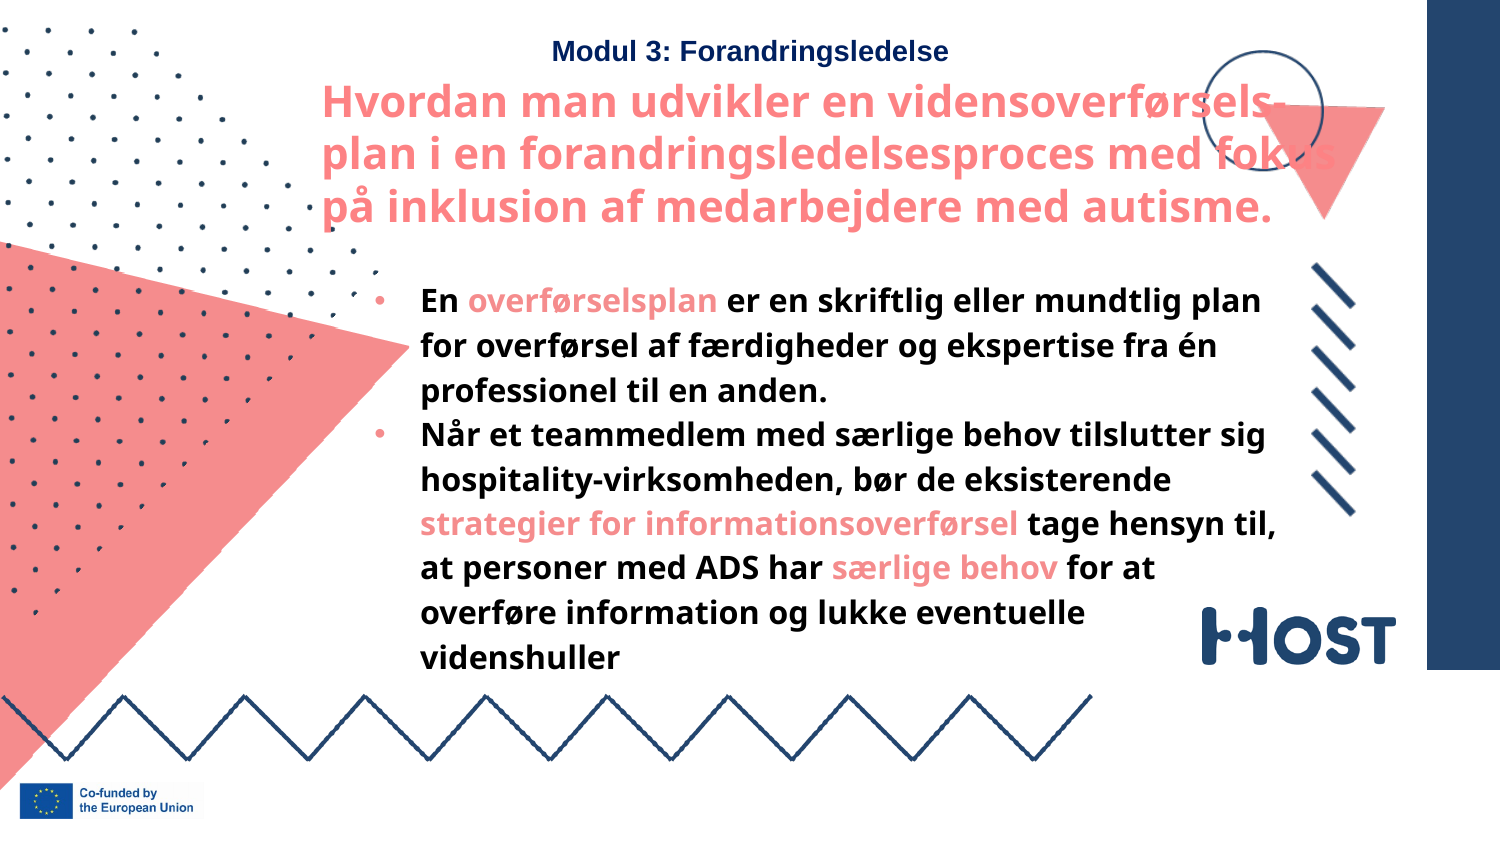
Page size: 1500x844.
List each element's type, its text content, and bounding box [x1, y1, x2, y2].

picture [1310, 261, 1357, 519]
text_box Hvordan man udvikler en vidensoverførsels- plan i en forandringsledelsesproces med fokus på inklusion af medarbejdere med autisme. [306, 58, 1376, 173]
text_box Modul 3: Forandringsledelse [536, 12, 980, 70]
picture [1202, 607, 1396, 665]
list En overførselsplan er en skriftlig eller mundtlig plan for overførsel af færdigheder og ekspertise fra én professionel til en anden. Når et teammedlem med særlige behov tilslutter sig hospitality-virksomheden, bør de eksisterende strategier for informationsoverførsel tage hensyn til, at personer med ADS har særlige behov for at overføre information og lukke eventuelle videnshuller [358, 249, 1307, 643]
picture [1202, 50, 1385, 220]
picture [1427, 0, 1500, 670]
picture [0, 23, 1093, 844]
